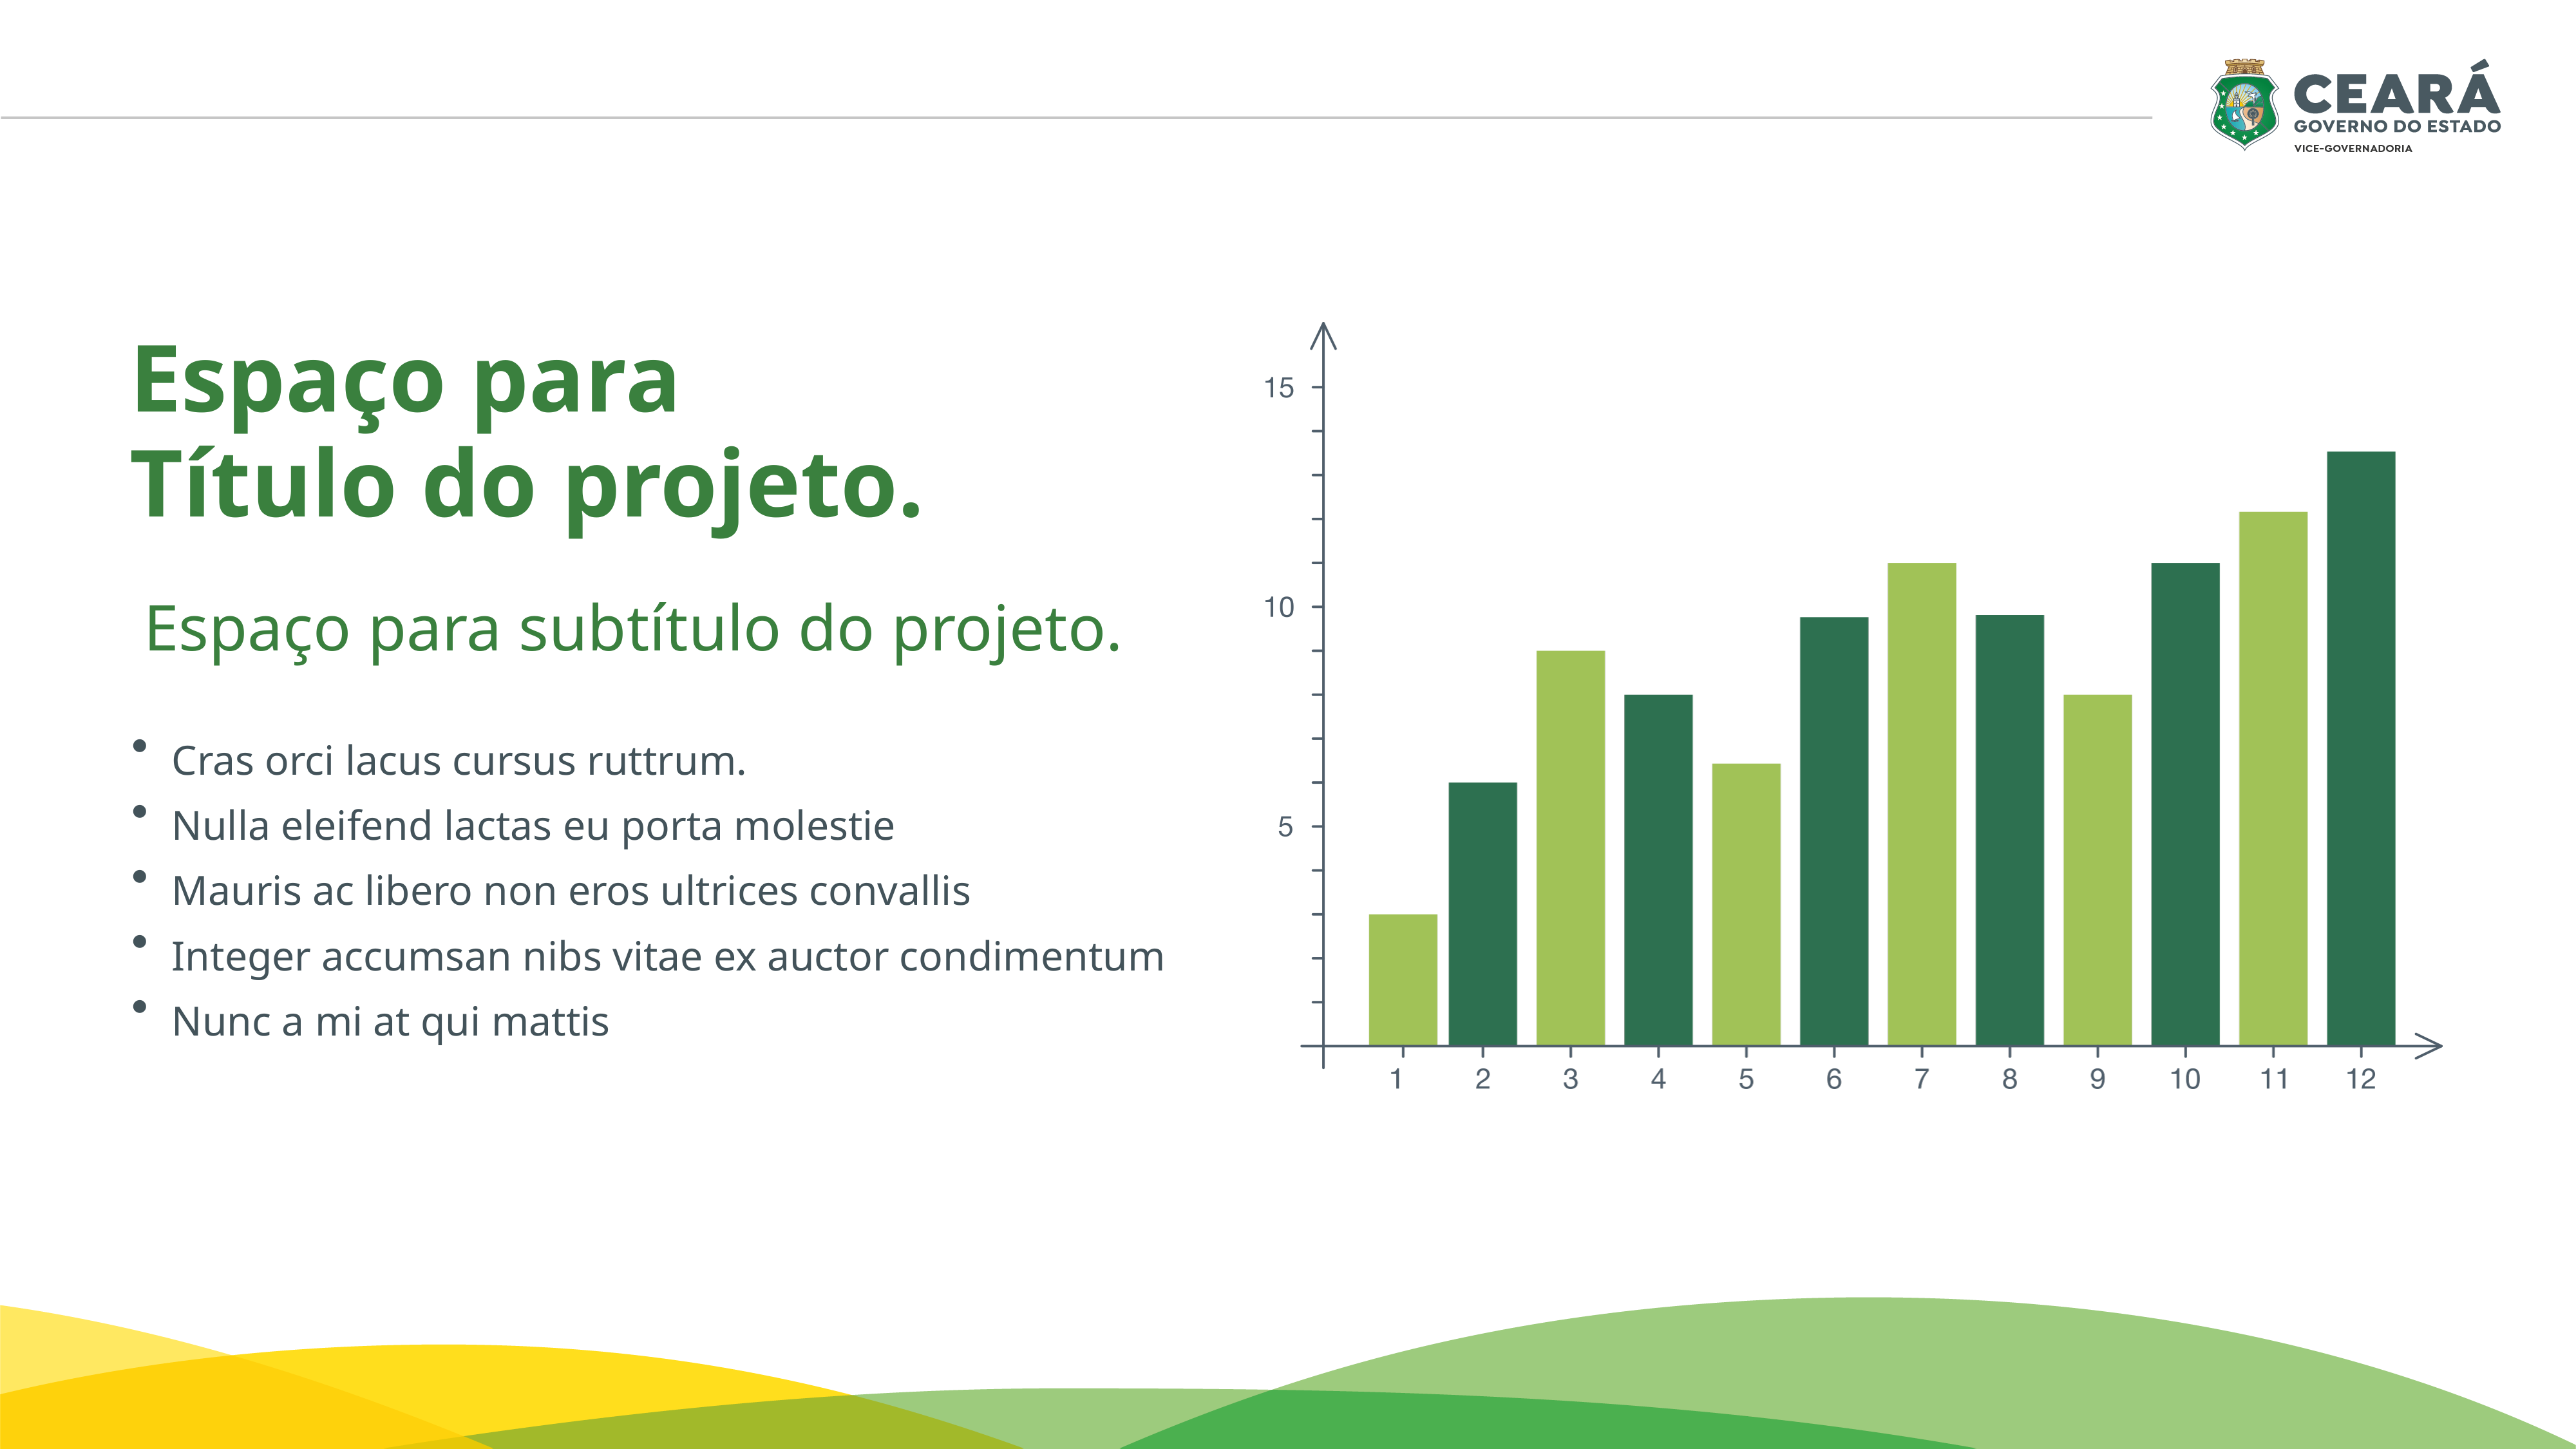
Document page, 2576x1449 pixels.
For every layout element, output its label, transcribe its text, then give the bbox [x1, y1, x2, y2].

text_box Espaço para subtítulo do projeto. [138, 591, 1130, 670]
text_box Espaço para Título do projeto. [124, 370, 931, 531]
picture [0, 0, 2576, 1449]
text_box Cras orci lacus cursus ruttrum. Nulla eleifend lactas eu porta molestie Mauris ac libero non eros ultrices convallis Integer accumsan nibs vitae ex auctor condimentum Nunc a mi at qui mattis [126, 766, 1173, 1043]
